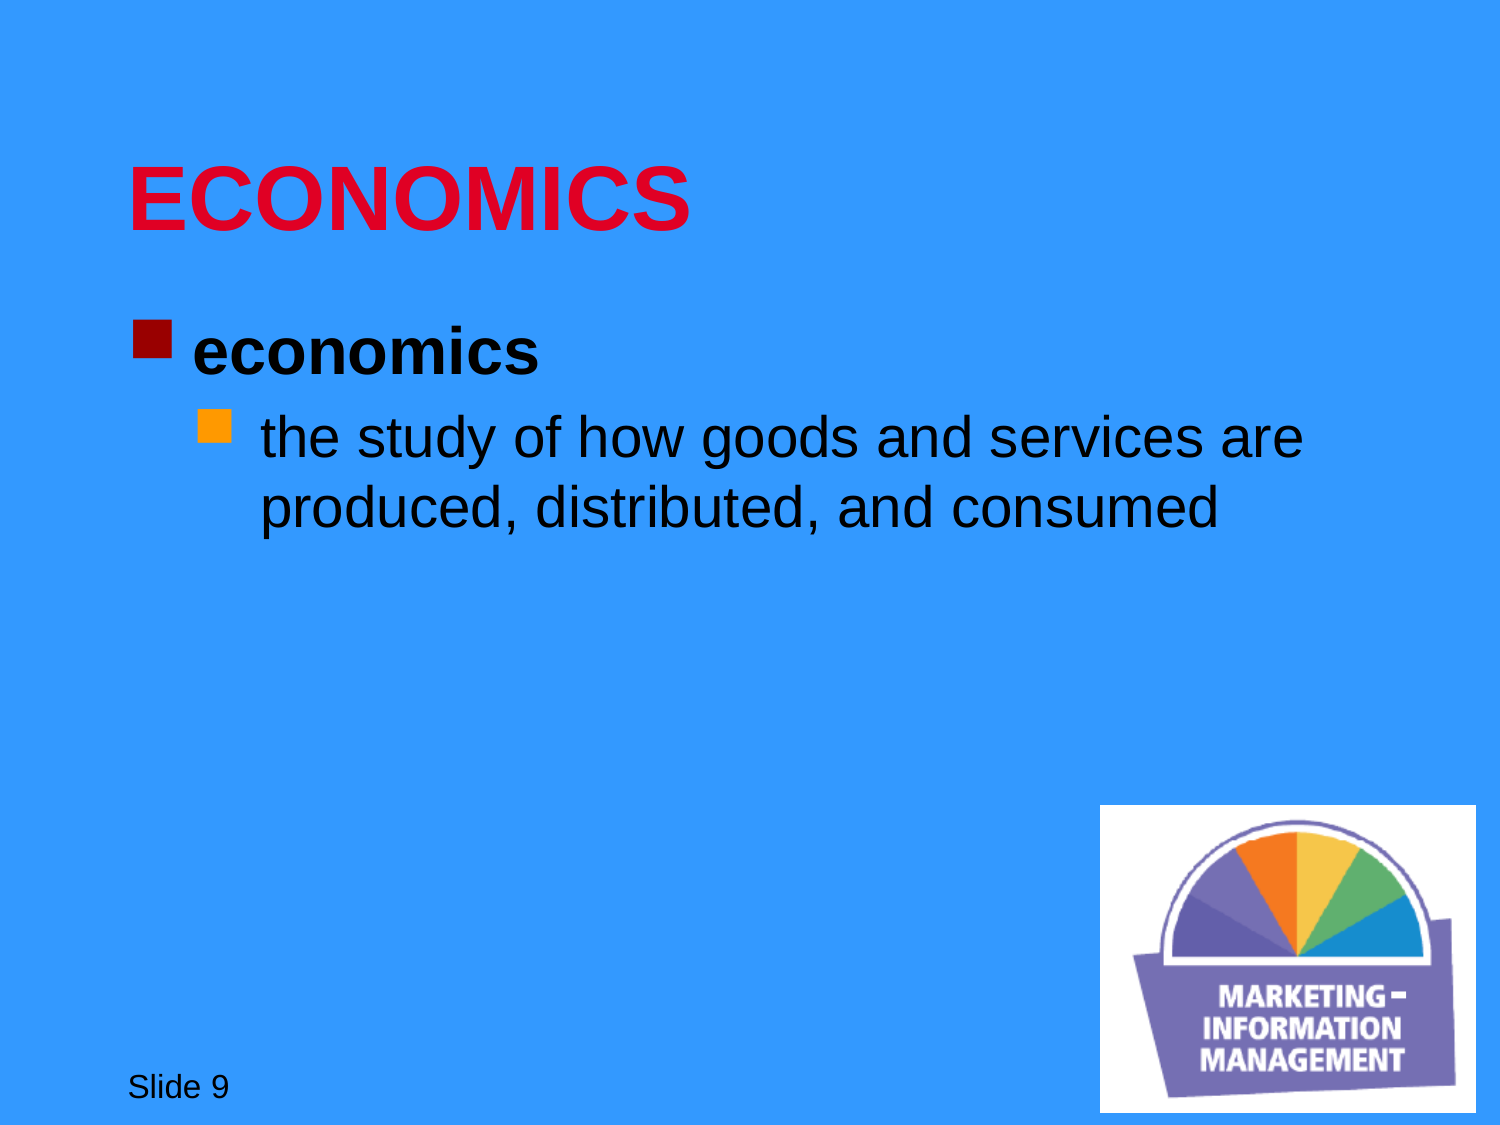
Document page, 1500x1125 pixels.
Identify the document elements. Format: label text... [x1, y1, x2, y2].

picture [1099, 804, 1478, 1115]
list economics the study of how goods and services are produced, distributed, and consumed [112, 299, 1388, 675]
title ECONOMICS [112, 99, 1388, 288]
slide_number Slide 9 [112, 1037, 425, 1113]
